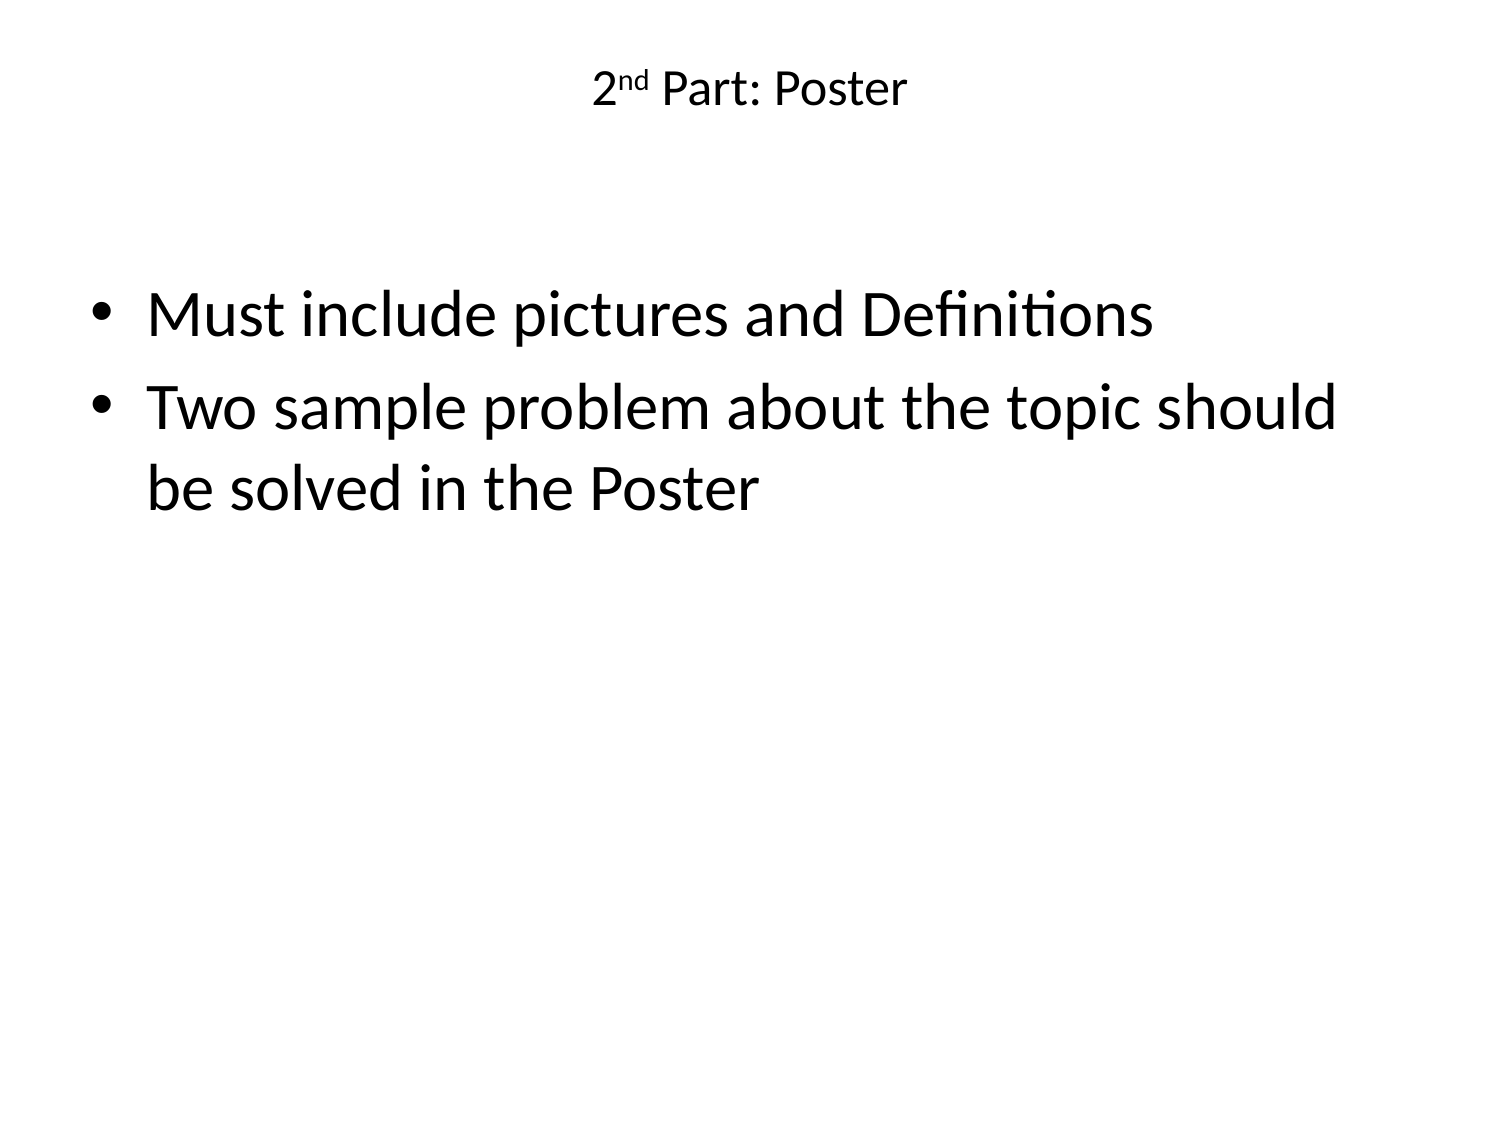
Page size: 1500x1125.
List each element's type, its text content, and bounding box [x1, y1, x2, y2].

list Must include pictures and Definitions Two sample problem about the topic should be solved in the Poster [75, 262, 1425, 1005]
title 2nd Part: Poster [75, 45, 1425, 188]
